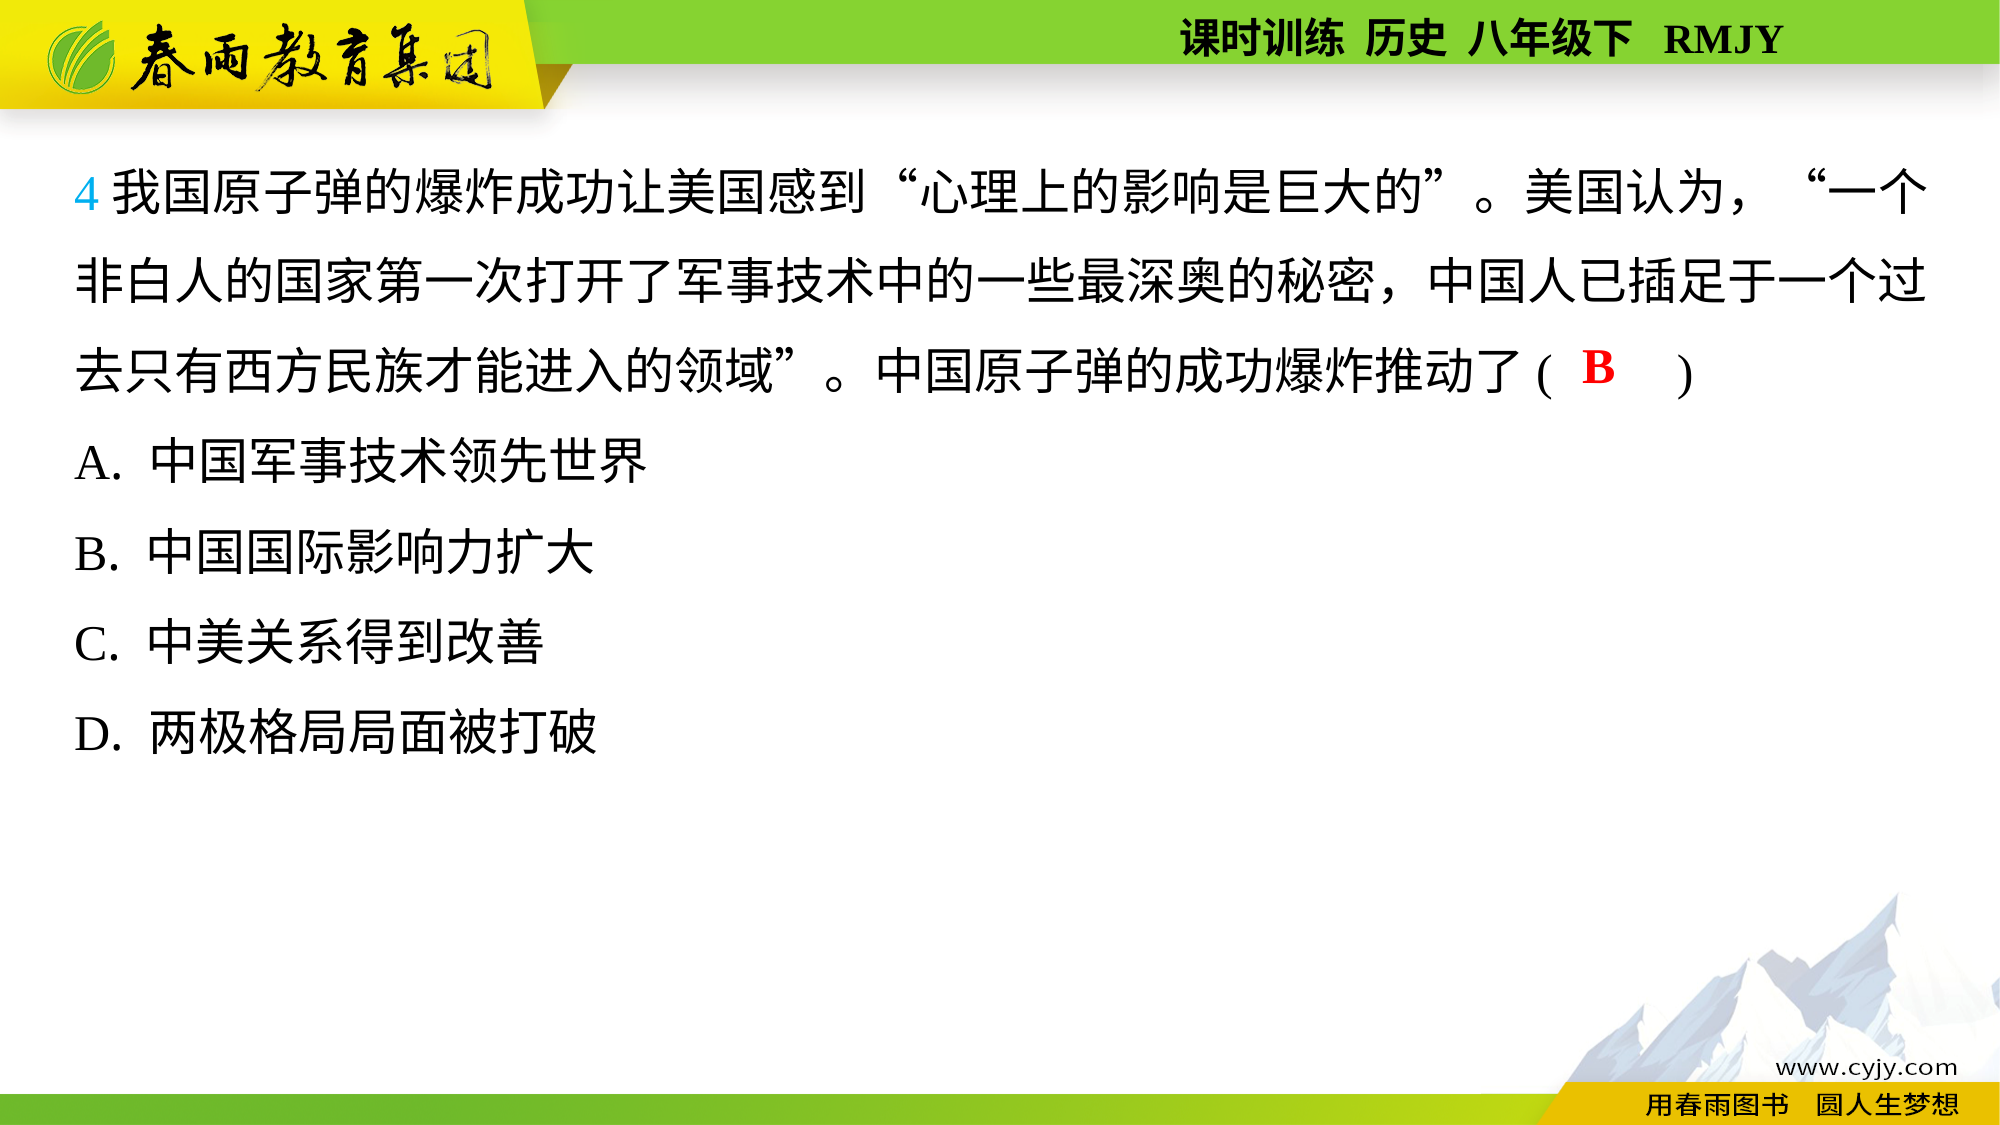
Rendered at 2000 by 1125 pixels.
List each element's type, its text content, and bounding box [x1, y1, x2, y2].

text_box B [1567, 326, 1631, 401]
picture [0, 0, 2000, 1125]
list 4我国原子弹的爆炸成功让美国感到“心理上的影响是巨大的”。美国认为，“一个非白人的国家第一次打开了军事技术中的一些最深奥的秘密，中国人已插足于一个过去只有西方民族才能进入的领域”。中国原子弹的成功爆炸推动了( ) A. 中国军事技术领先世界 B. 中国国际影响力扩大 C. 中美关系得到改善 D. 两极格局局面被打破 [59, 122, 1944, 763]
